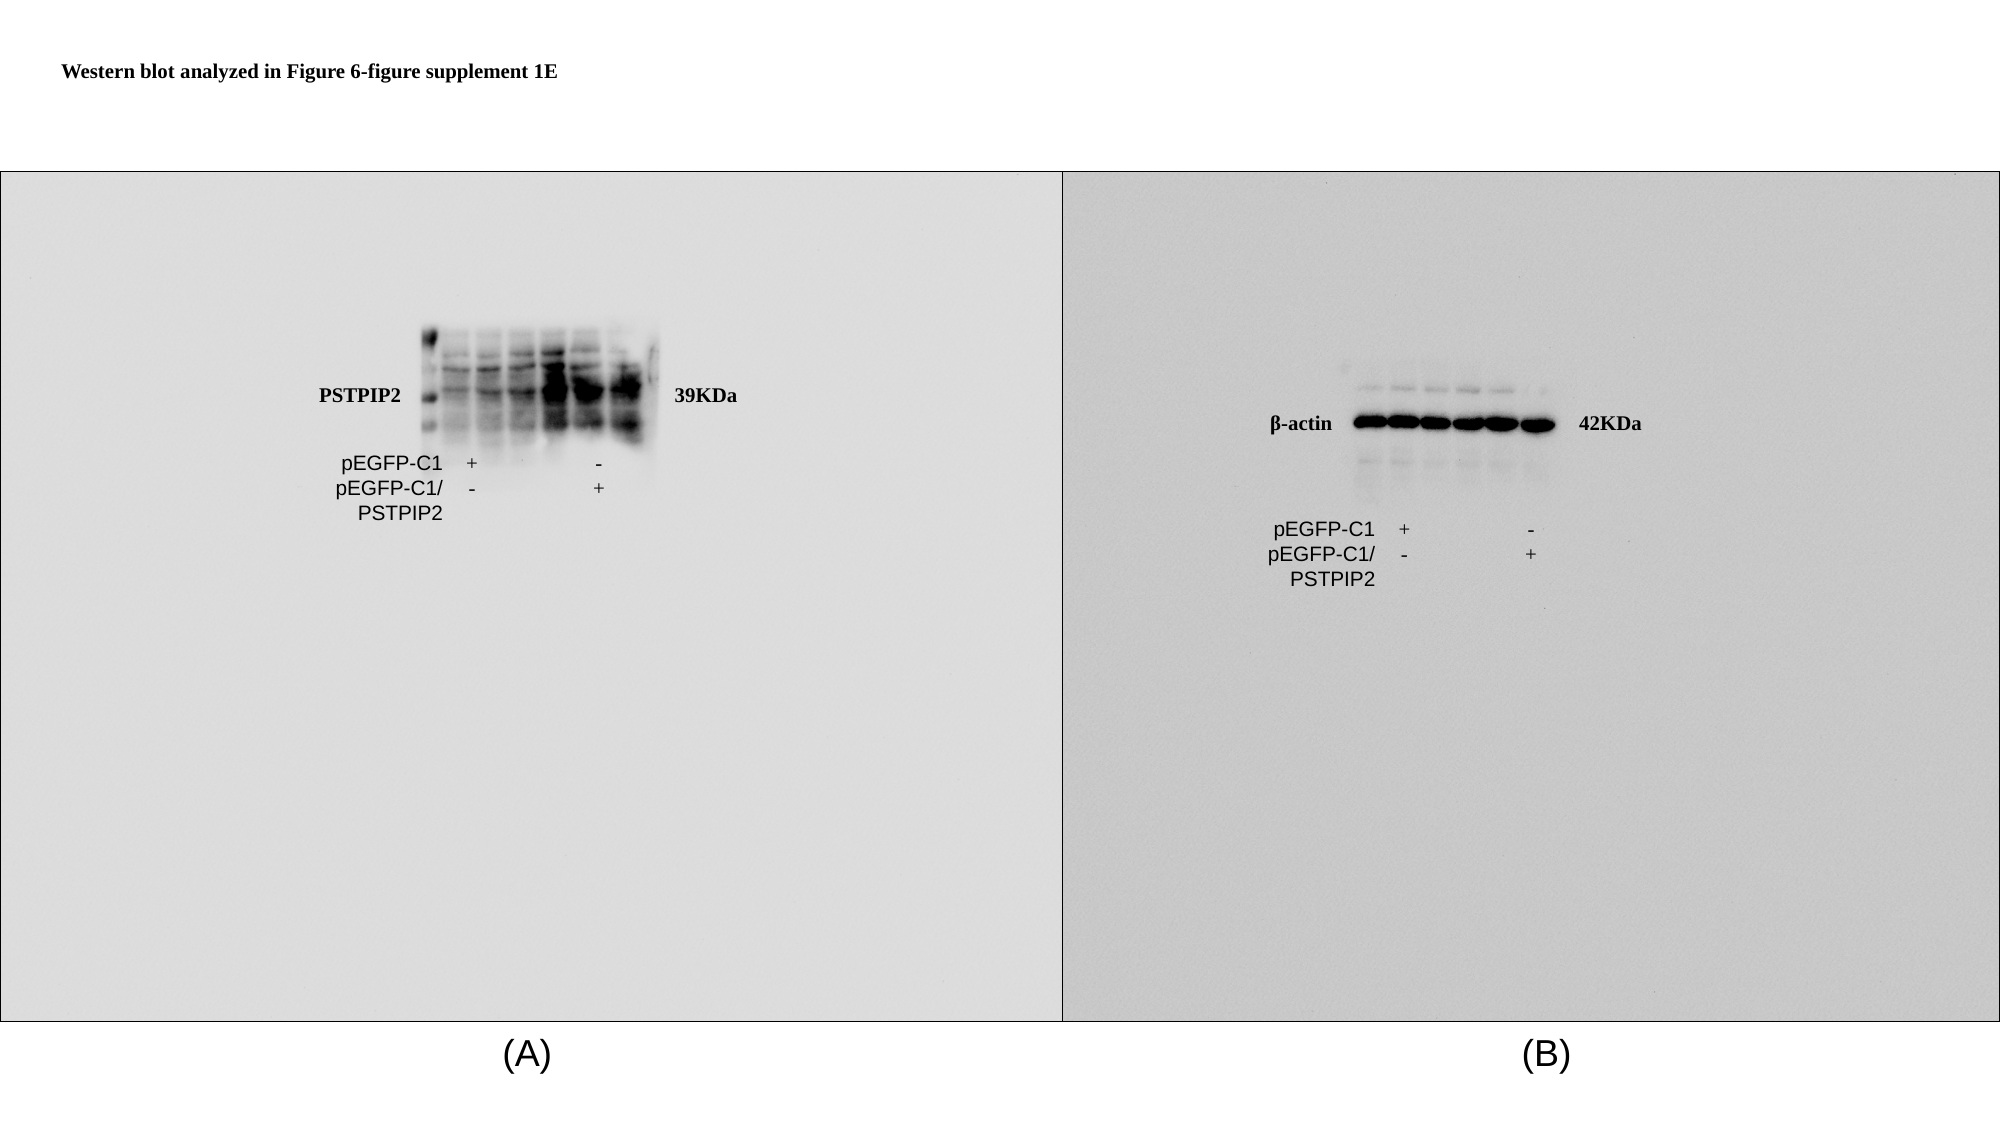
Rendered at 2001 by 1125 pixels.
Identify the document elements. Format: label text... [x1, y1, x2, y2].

text_box (A) [487, 1022, 575, 1082]
text_box (B) [1506, 1022, 1595, 1082]
picture [0, 171, 2000, 1022]
text_box Western blot analyzed in Figure 6-figure supplement 1E [46, 49, 784, 90]
